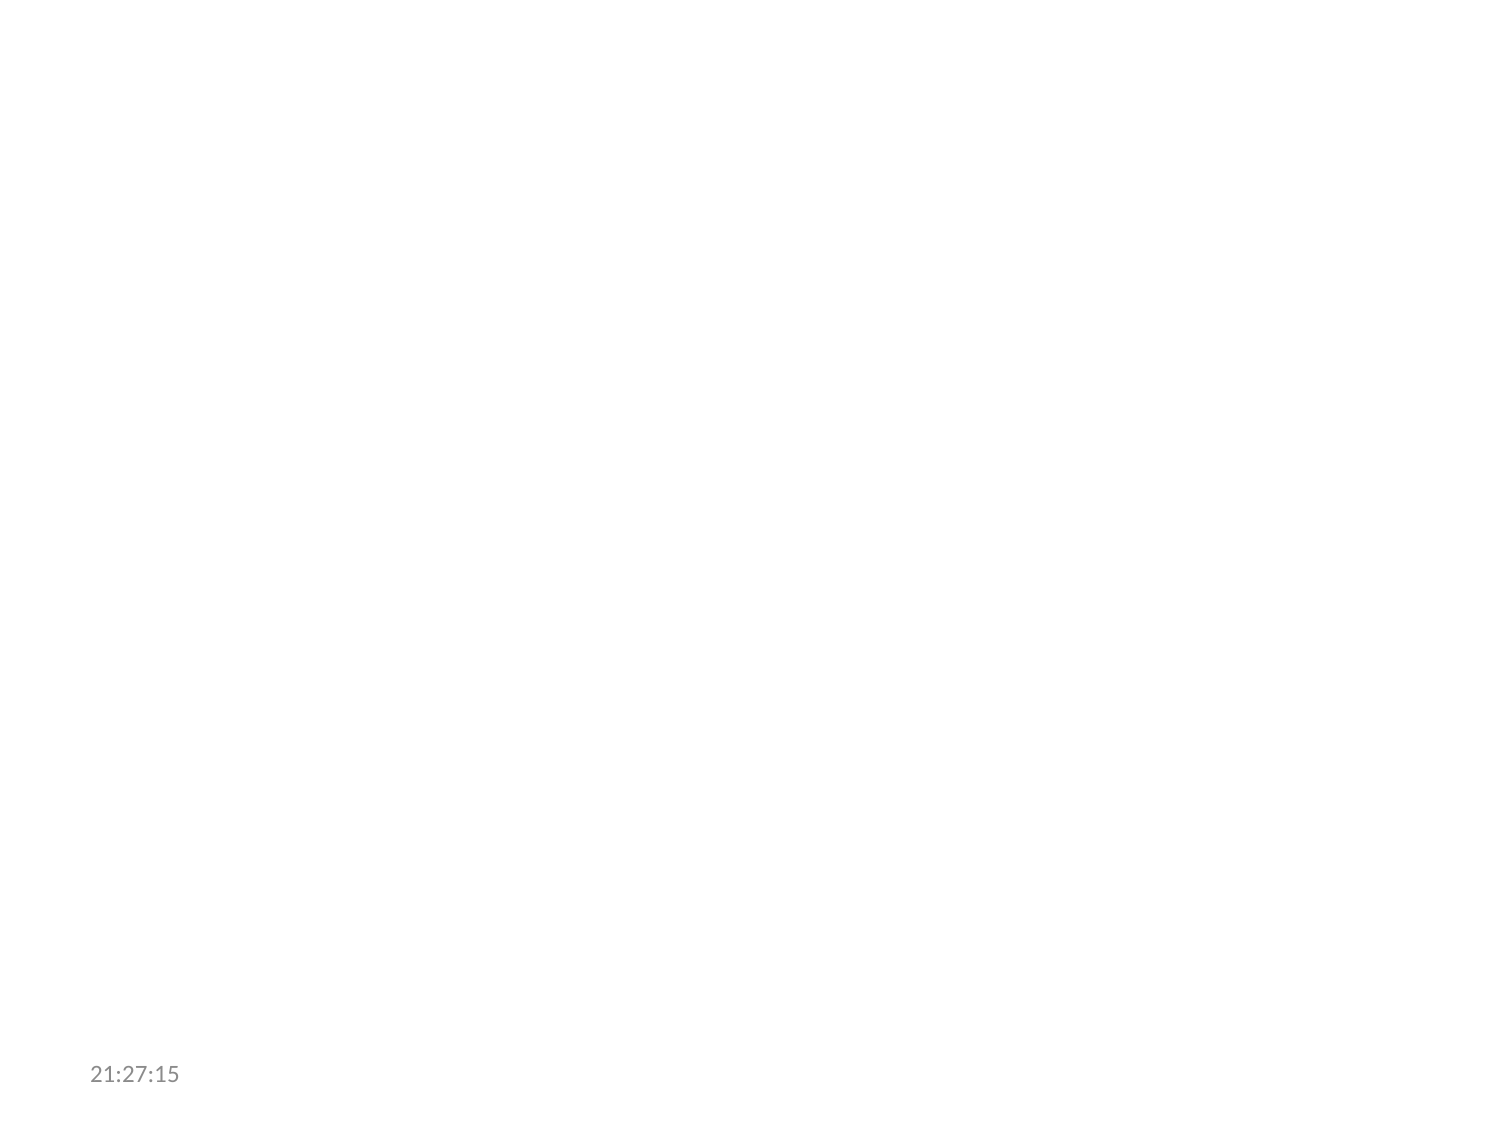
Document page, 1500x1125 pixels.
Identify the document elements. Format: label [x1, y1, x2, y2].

slide_number [75, 1042, 425, 1103]
